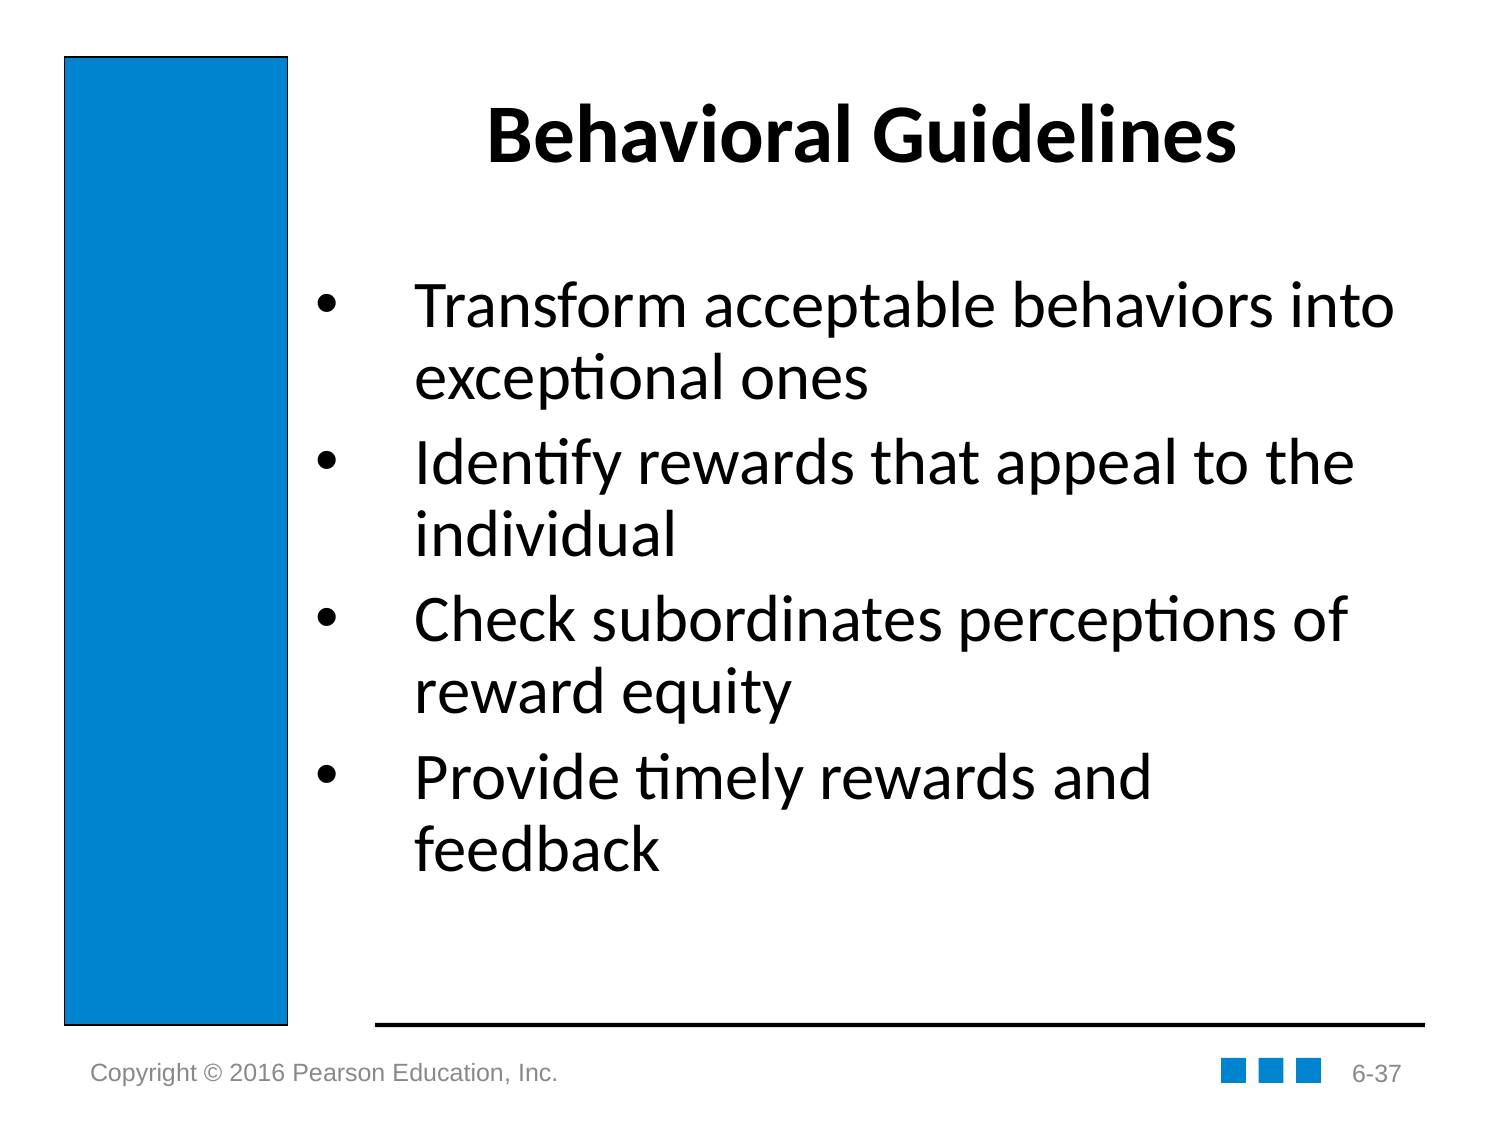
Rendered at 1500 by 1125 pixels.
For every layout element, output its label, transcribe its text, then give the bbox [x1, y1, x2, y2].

text_box 6-37 [1333, 1050, 1421, 1095]
title Behavioral Guidelines [300, 50, 1425, 208]
text_box [1258, 1057, 1284, 1083]
text_box Copyright © 2016 Pearson Education, Inc. [75, 1055, 625, 1088]
text_box [64, 56, 288, 1025]
text_box [1221, 1057, 1246, 1083]
text_box [1296, 1057, 1321, 1083]
list Transform acceptable behaviors into exceptional ones Identify rewards that appeal to the individual Check subordinates perceptions of reward equity Provide timely rewards and feedback [300, 262, 1425, 950]
